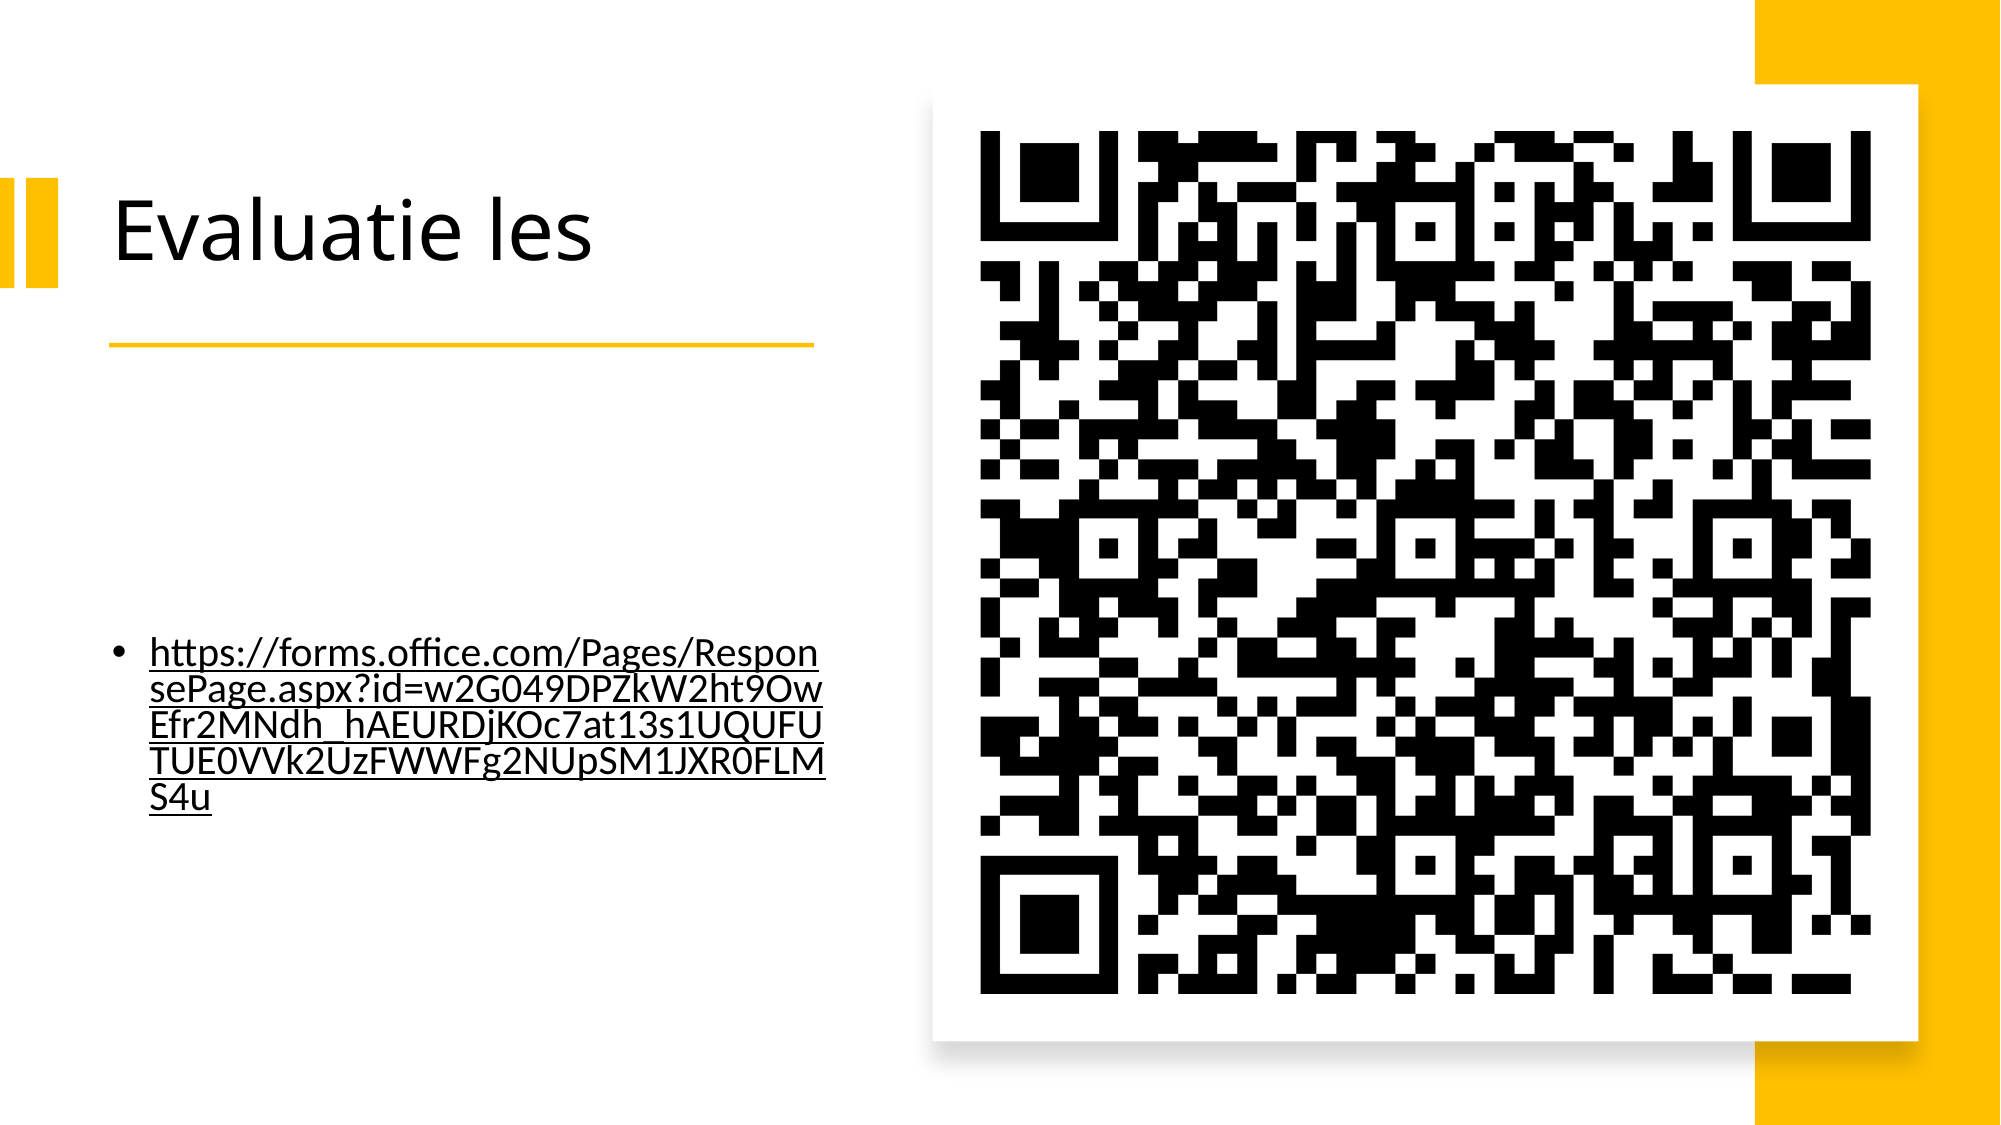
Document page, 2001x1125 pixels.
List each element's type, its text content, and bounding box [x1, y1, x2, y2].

text_box [108, 342, 815, 348]
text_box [0, 177, 59, 289]
title Evaluatie les [96, 140, 845, 326]
text_box [0, 0, 1754, 1125]
text_box [1754, 0, 2000, 1125]
picture [980, 131, 1871, 994]
list https://forms.office.com/Pages/ResponsePage.aspx?id=w2G049DPZkW2ht9OwEfr2MNdh_hAEURDjKOc7at13s1UQUFUTUE0VVk2UzFWWFg2NUpSM1JXR0FLMS4u [96, 382, 845, 1036]
text_box [932, 83, 1919, 1042]
